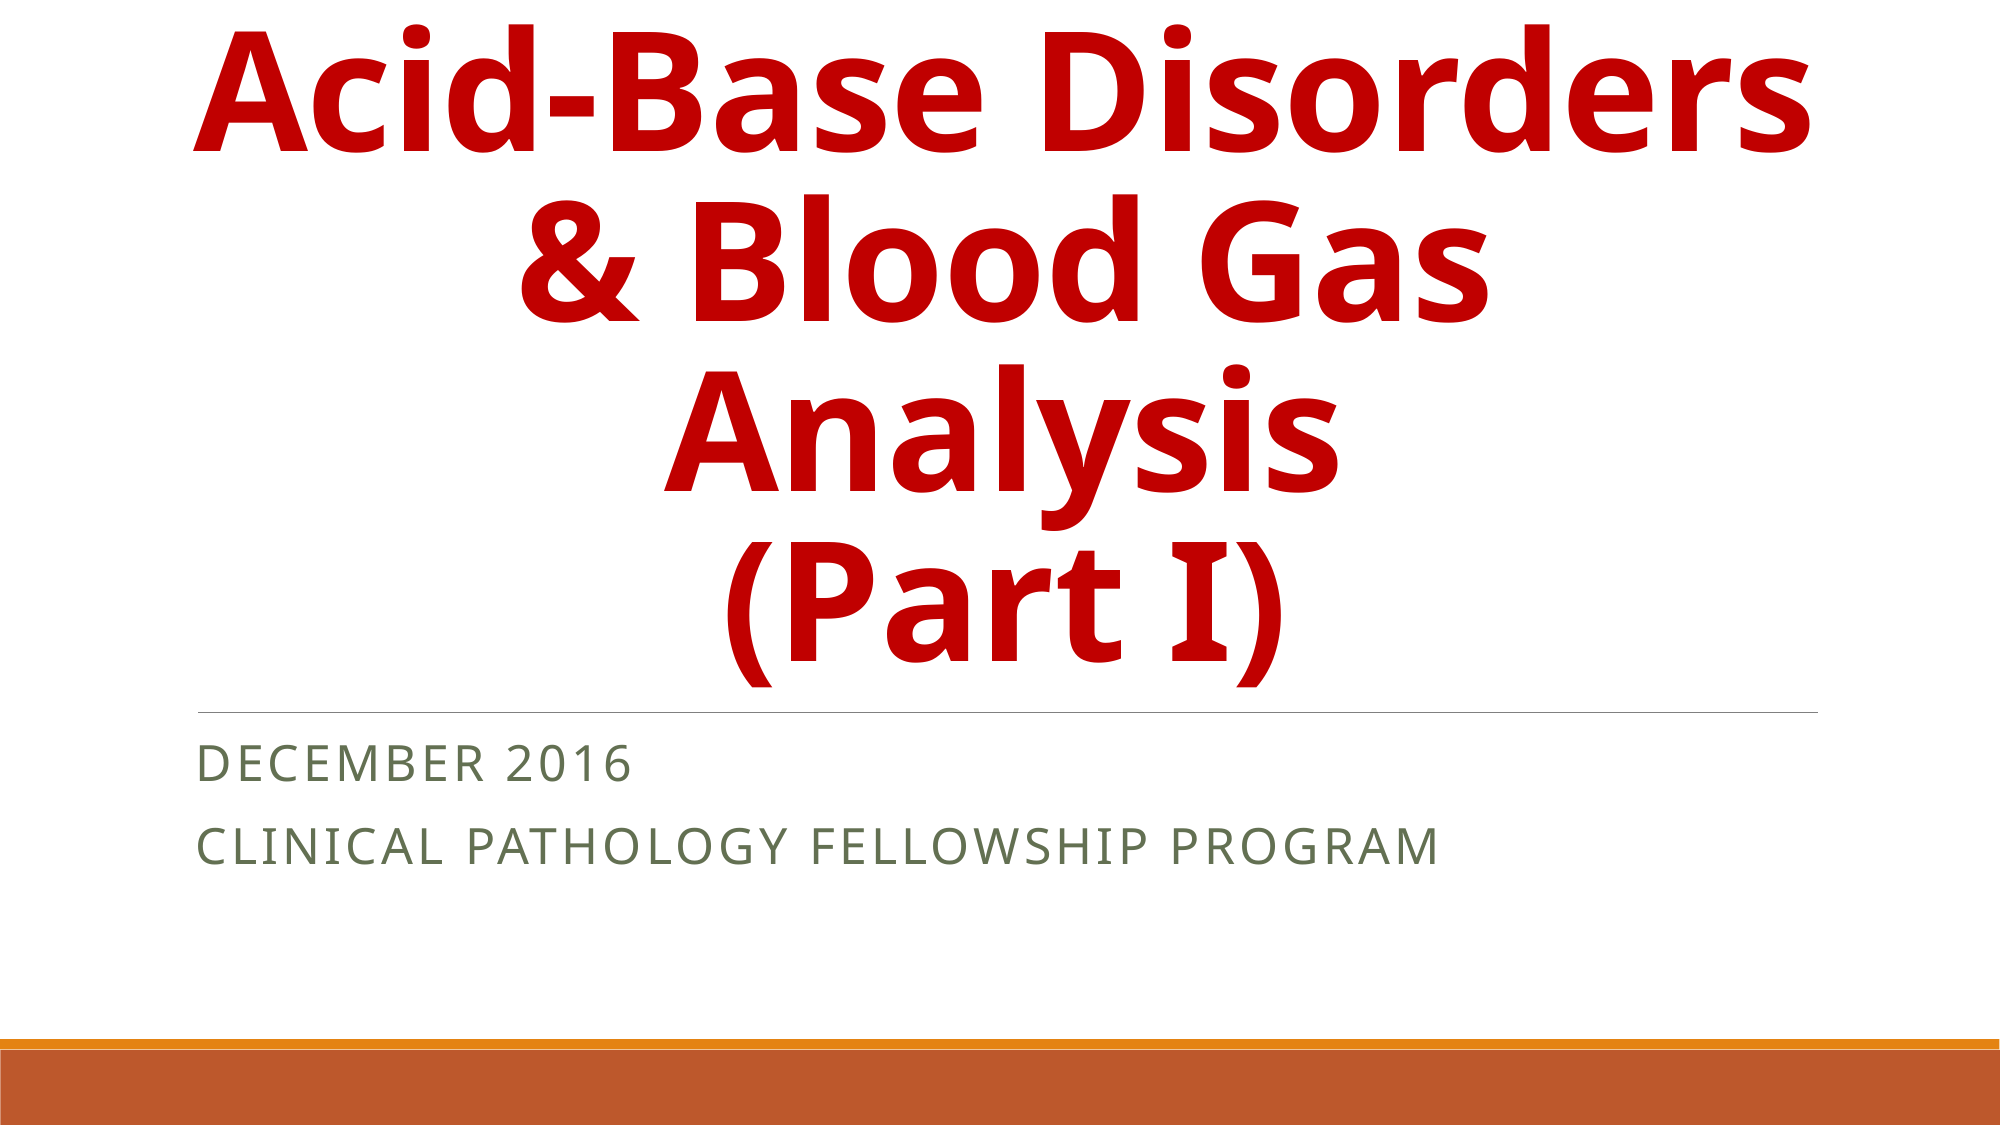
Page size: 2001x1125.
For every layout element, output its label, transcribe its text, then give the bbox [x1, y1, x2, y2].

title Acid-Base Disorders & Blood Gas Analysis (Part I) [155, 118, 1854, 704]
subtitle December 2016 Clinical Pathology fellowship program [180, 730, 1831, 919]
